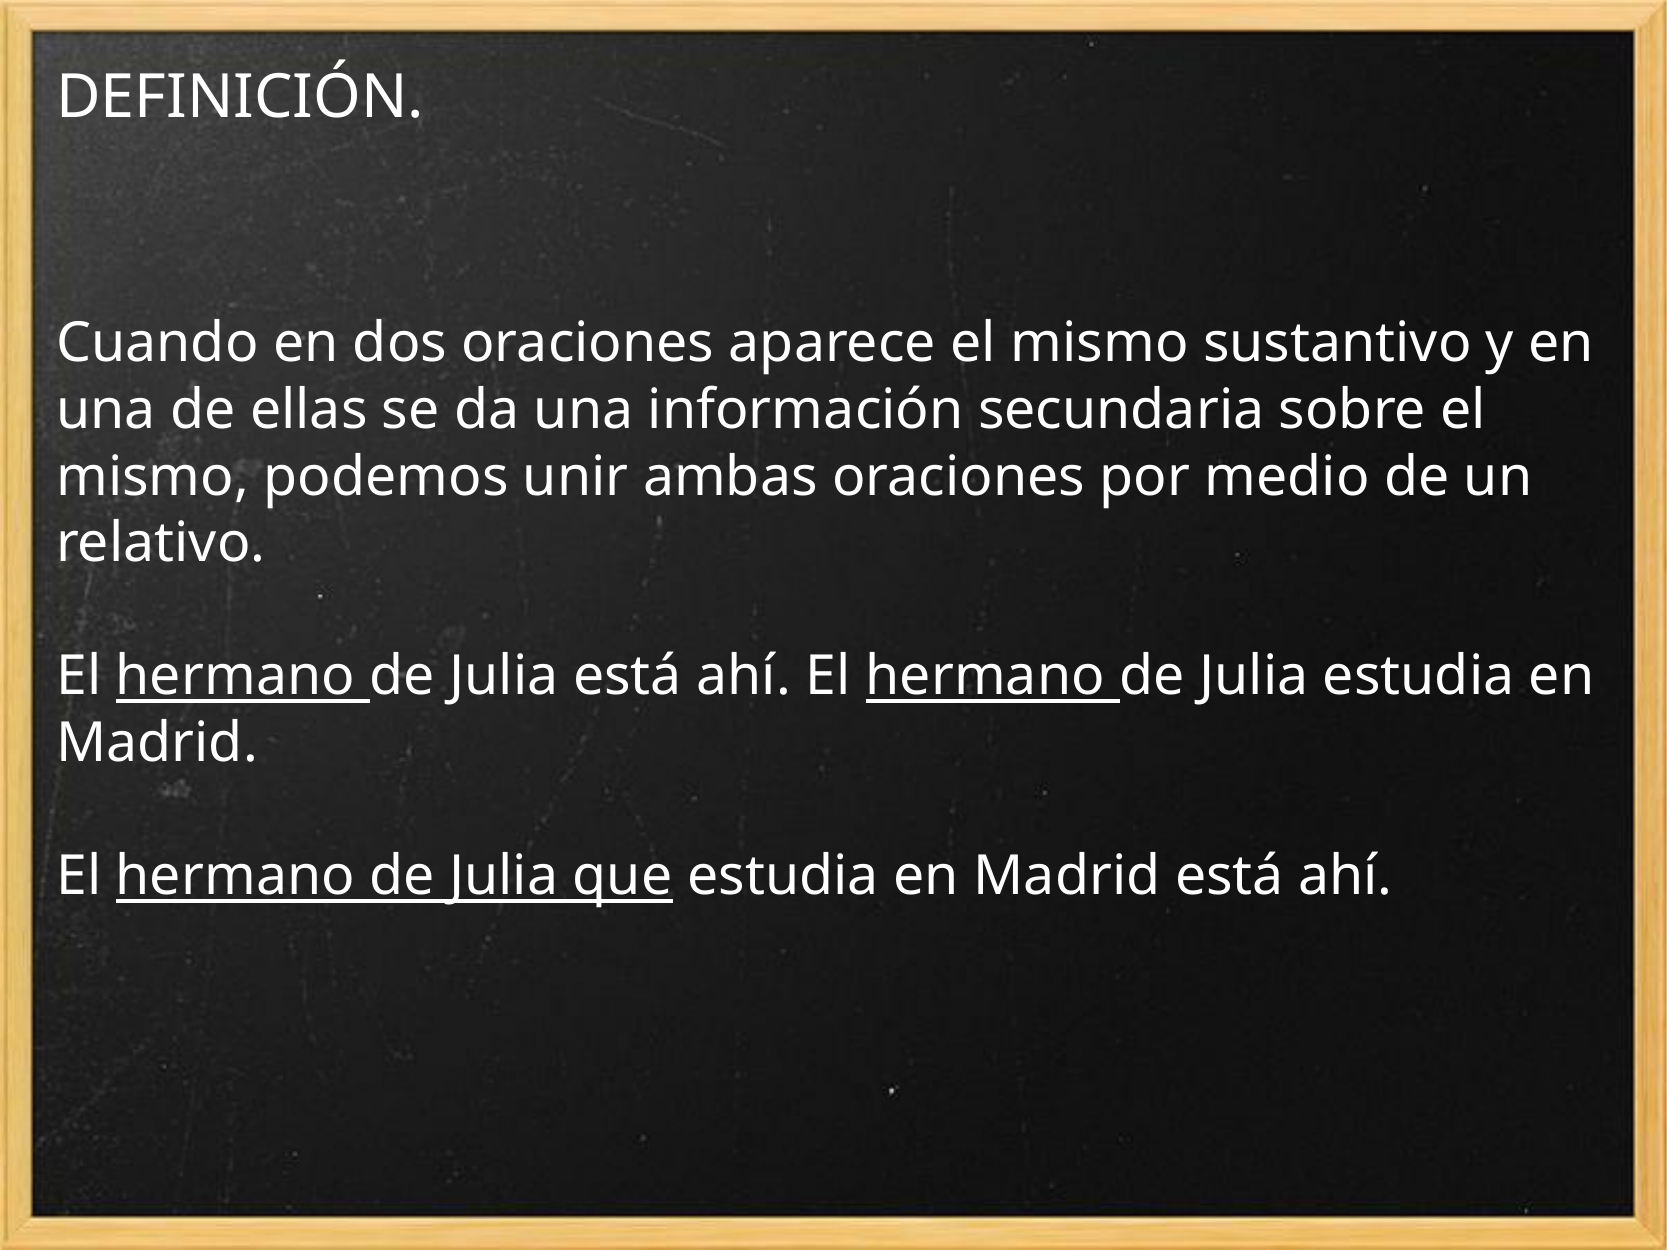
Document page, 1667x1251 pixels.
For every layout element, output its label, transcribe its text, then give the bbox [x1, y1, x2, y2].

title DEFINICIÓN. [50, 50, 1630, 213]
picture [0, 0, 1667, 1250]
list Cuando en dos oraciones aparece el mismo sustantivo y en una de ellas se da una información secundaria sobre el mismo, podemos unir ambas oraciones por medio de un relativo. El hermano de Julia está ahí. El hermano de Julia estudia en Madrid. El hermano de Julia que estudia en Madrid está ahí. [50, 300, 1630, 1213]
